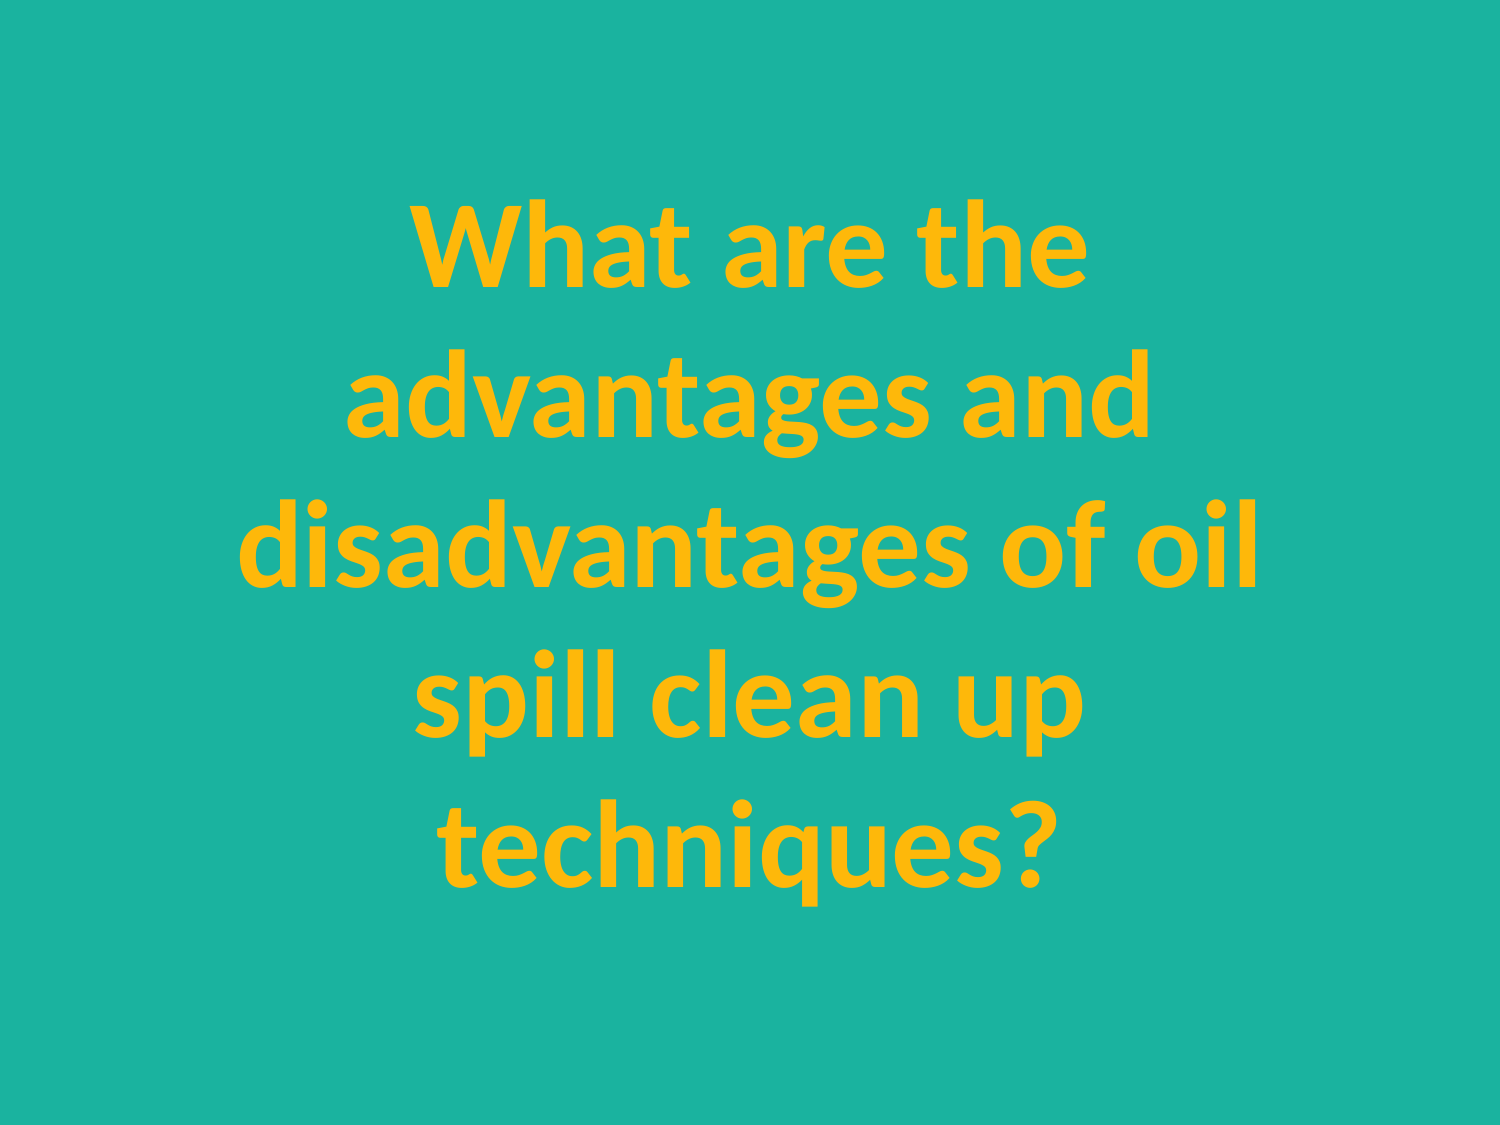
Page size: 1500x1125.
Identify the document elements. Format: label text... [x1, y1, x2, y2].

title What are the advantages and disadvantages of oil spill clean up techniques? [112, 249, 1388, 825]
